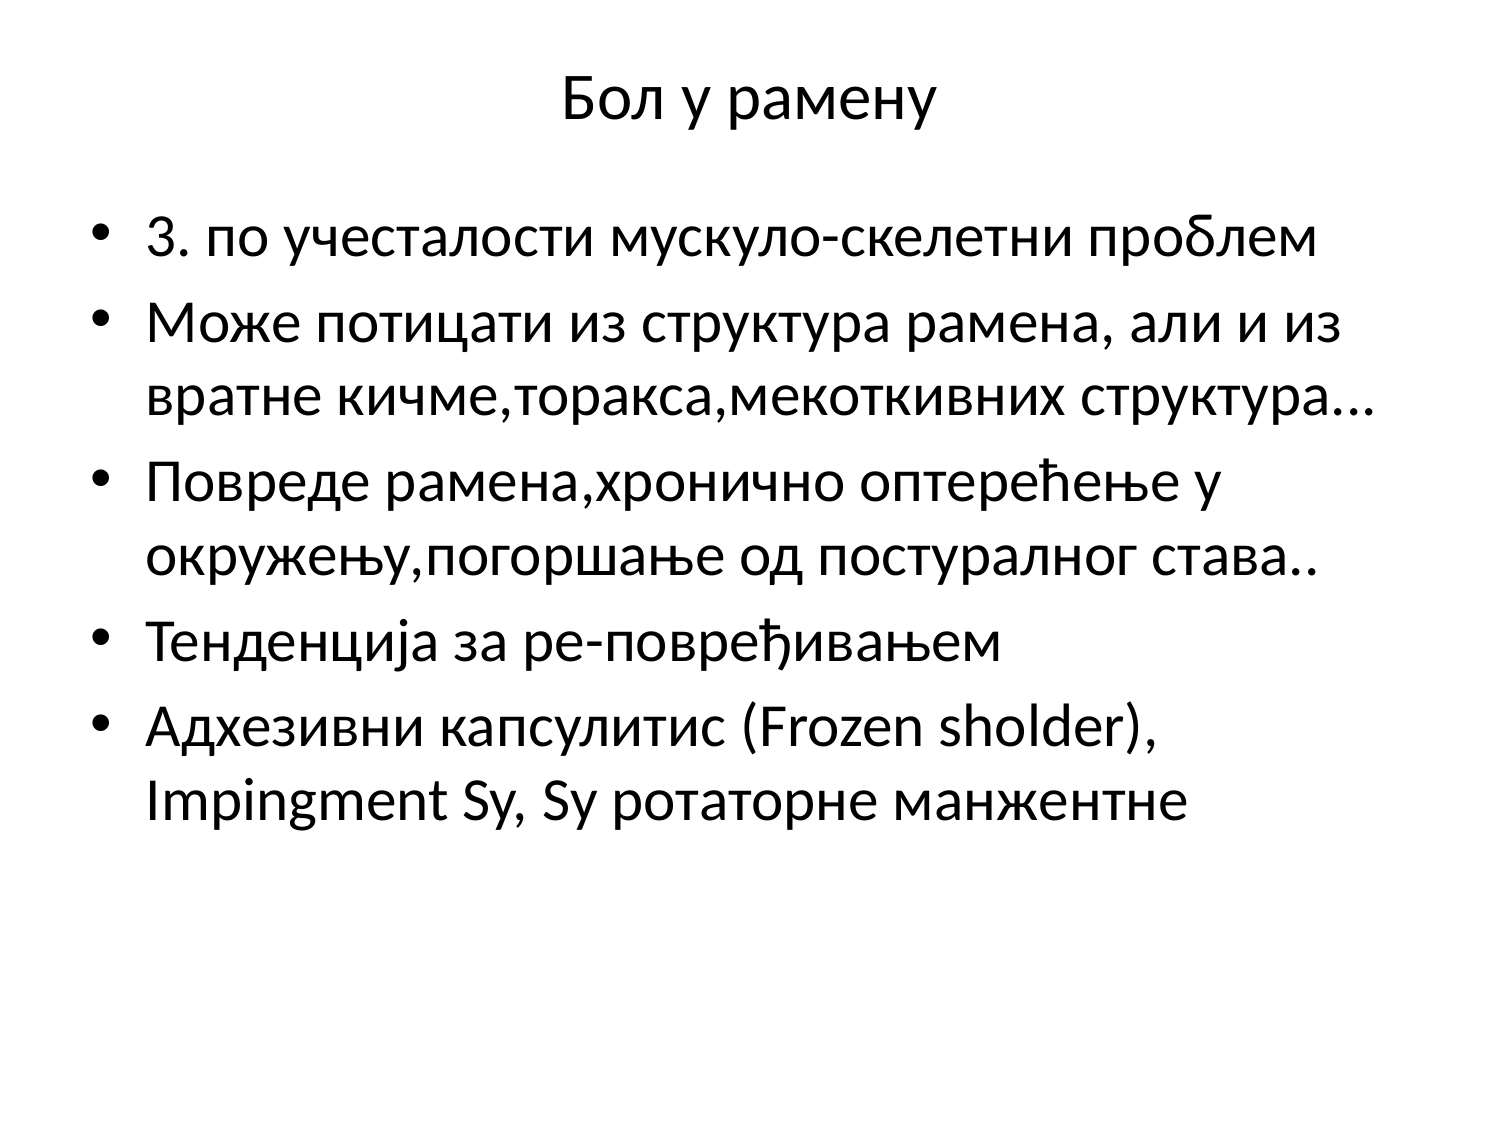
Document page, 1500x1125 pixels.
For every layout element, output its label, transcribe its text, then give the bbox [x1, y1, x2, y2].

title Бол у рамену [75, 45, 1425, 141]
list 3. по учесталости мускуло-скелетни проблем Може потицати из структура рамена, али и из вратне кичме,торакса,мекоткивних структура... Повреде рамена,хронично оптерећење у окружењу,погоршање од постуралног става.. Тенденција за ре-повређивањем Адхезивни капсулитис (Frozen sholder), Impingment Sy, Sy ротаторне манжeнтне [75, 187, 1425, 1005]
